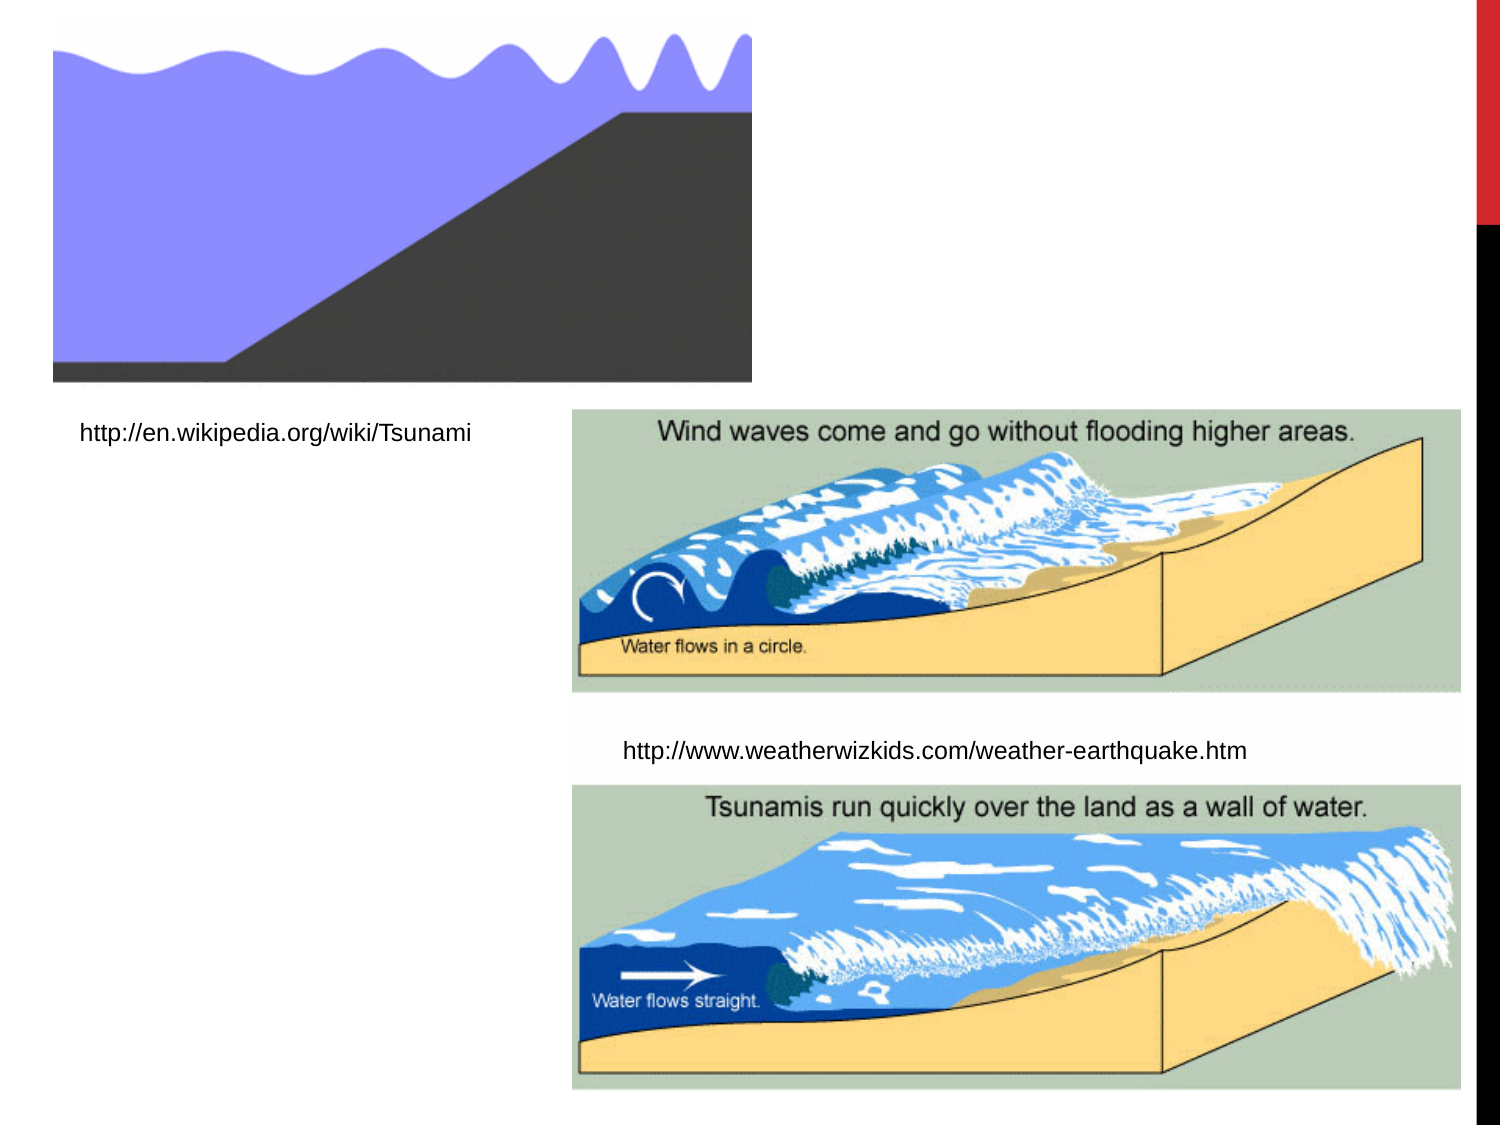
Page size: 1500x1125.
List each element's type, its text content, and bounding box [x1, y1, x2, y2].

picture [52, 18, 752, 386]
picture [572, 408, 1461, 1093]
text_box http://en.wikipedia.org/wiki/Tsunami [57, 408, 488, 454]
